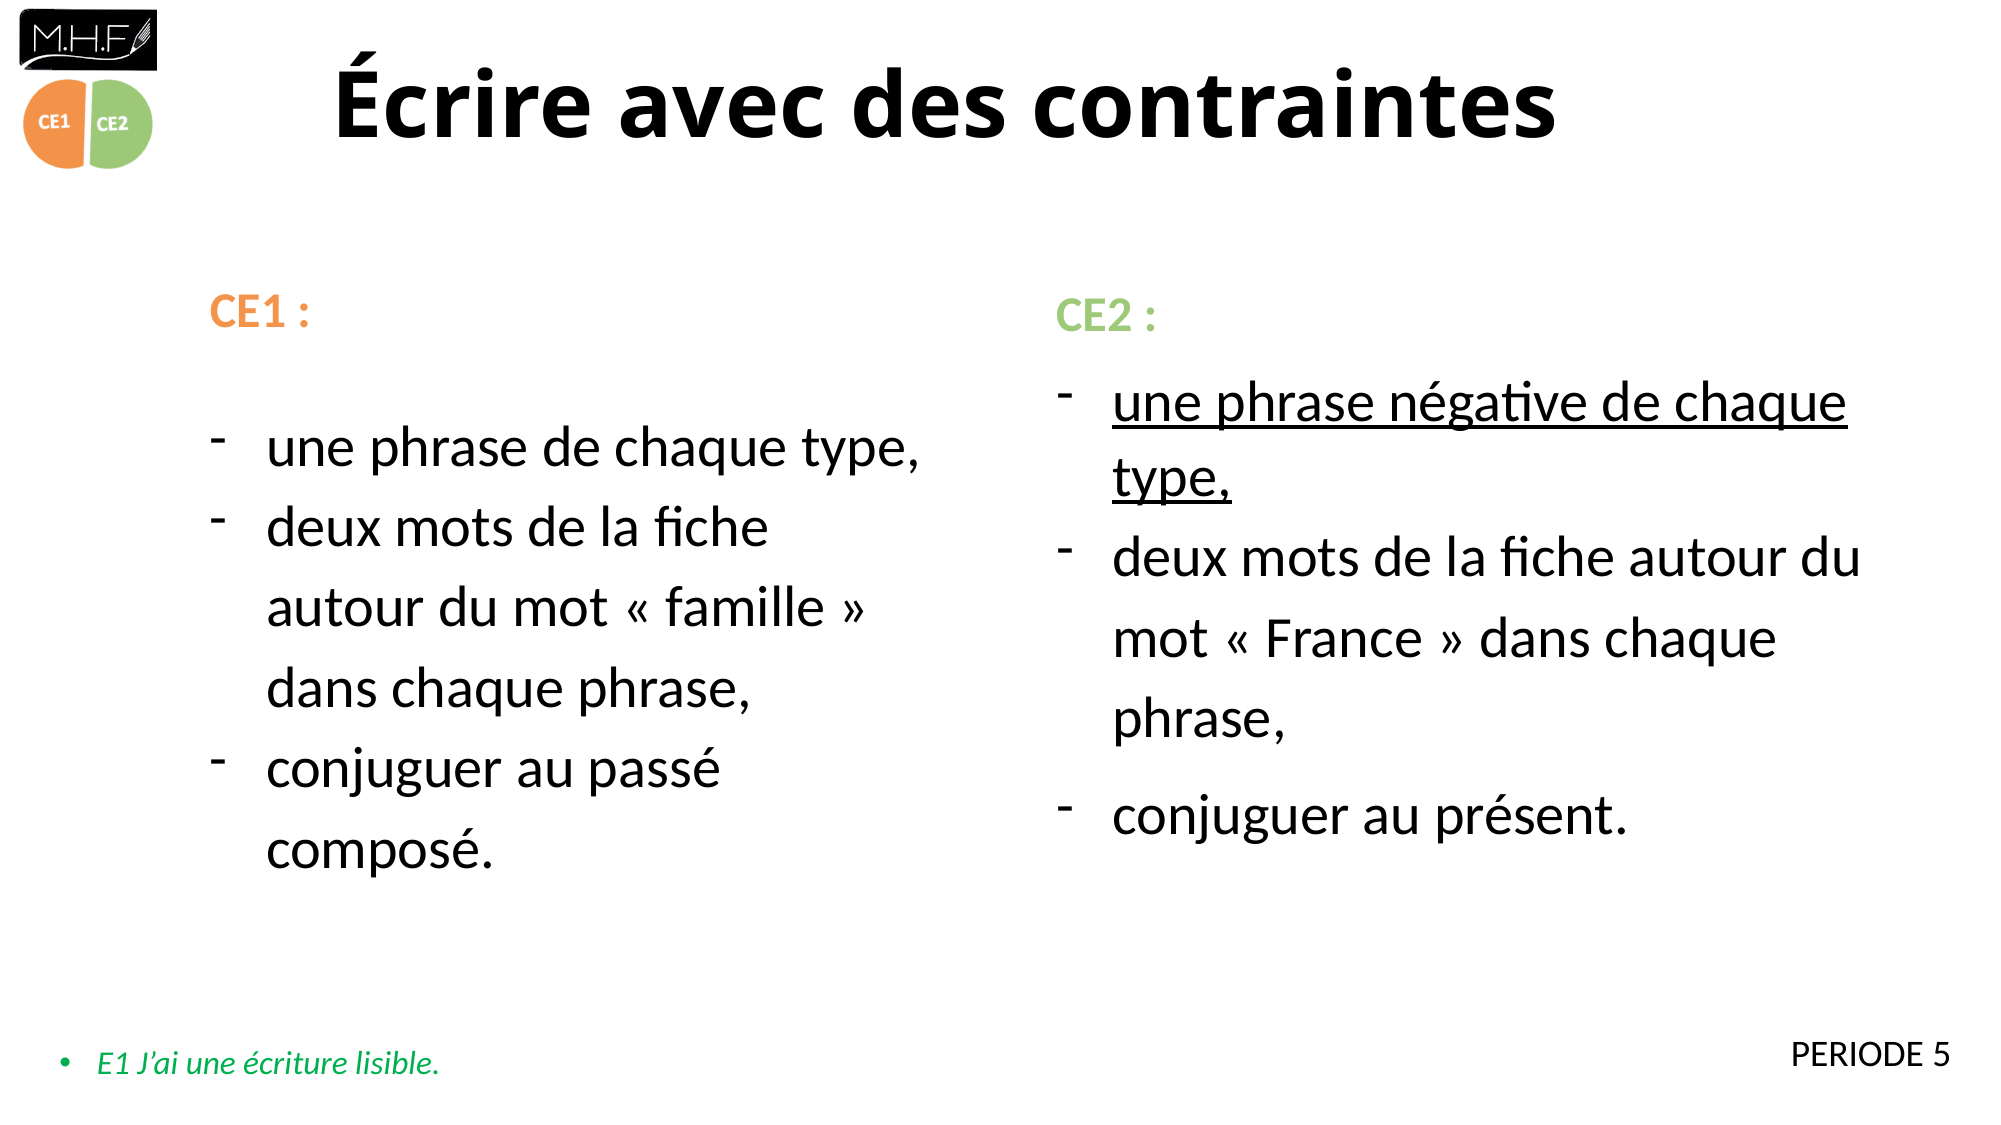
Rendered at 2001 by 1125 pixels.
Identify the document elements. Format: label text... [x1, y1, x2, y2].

text_box CE1 : une phrase de chaque type, deux mots de la fiche autour du mot « famille » dans chaque phrase, conjuguer au passé composé. [195, 269, 941, 949]
picture [1, 7, 177, 207]
text_box CE2 : une phrase négative de chaque type, deux mots de la fiche autour du mot « France » dans chaque phrase, conjuguer au présent. [1041, 269, 1938, 854]
text_box E1 J’ai une écriture lisible. [44, 1038, 1346, 1092]
text_box PERIODE 5 [1362, 1021, 1967, 1082]
title Écrire avec des contraintes [316, 0, 1863, 218]
